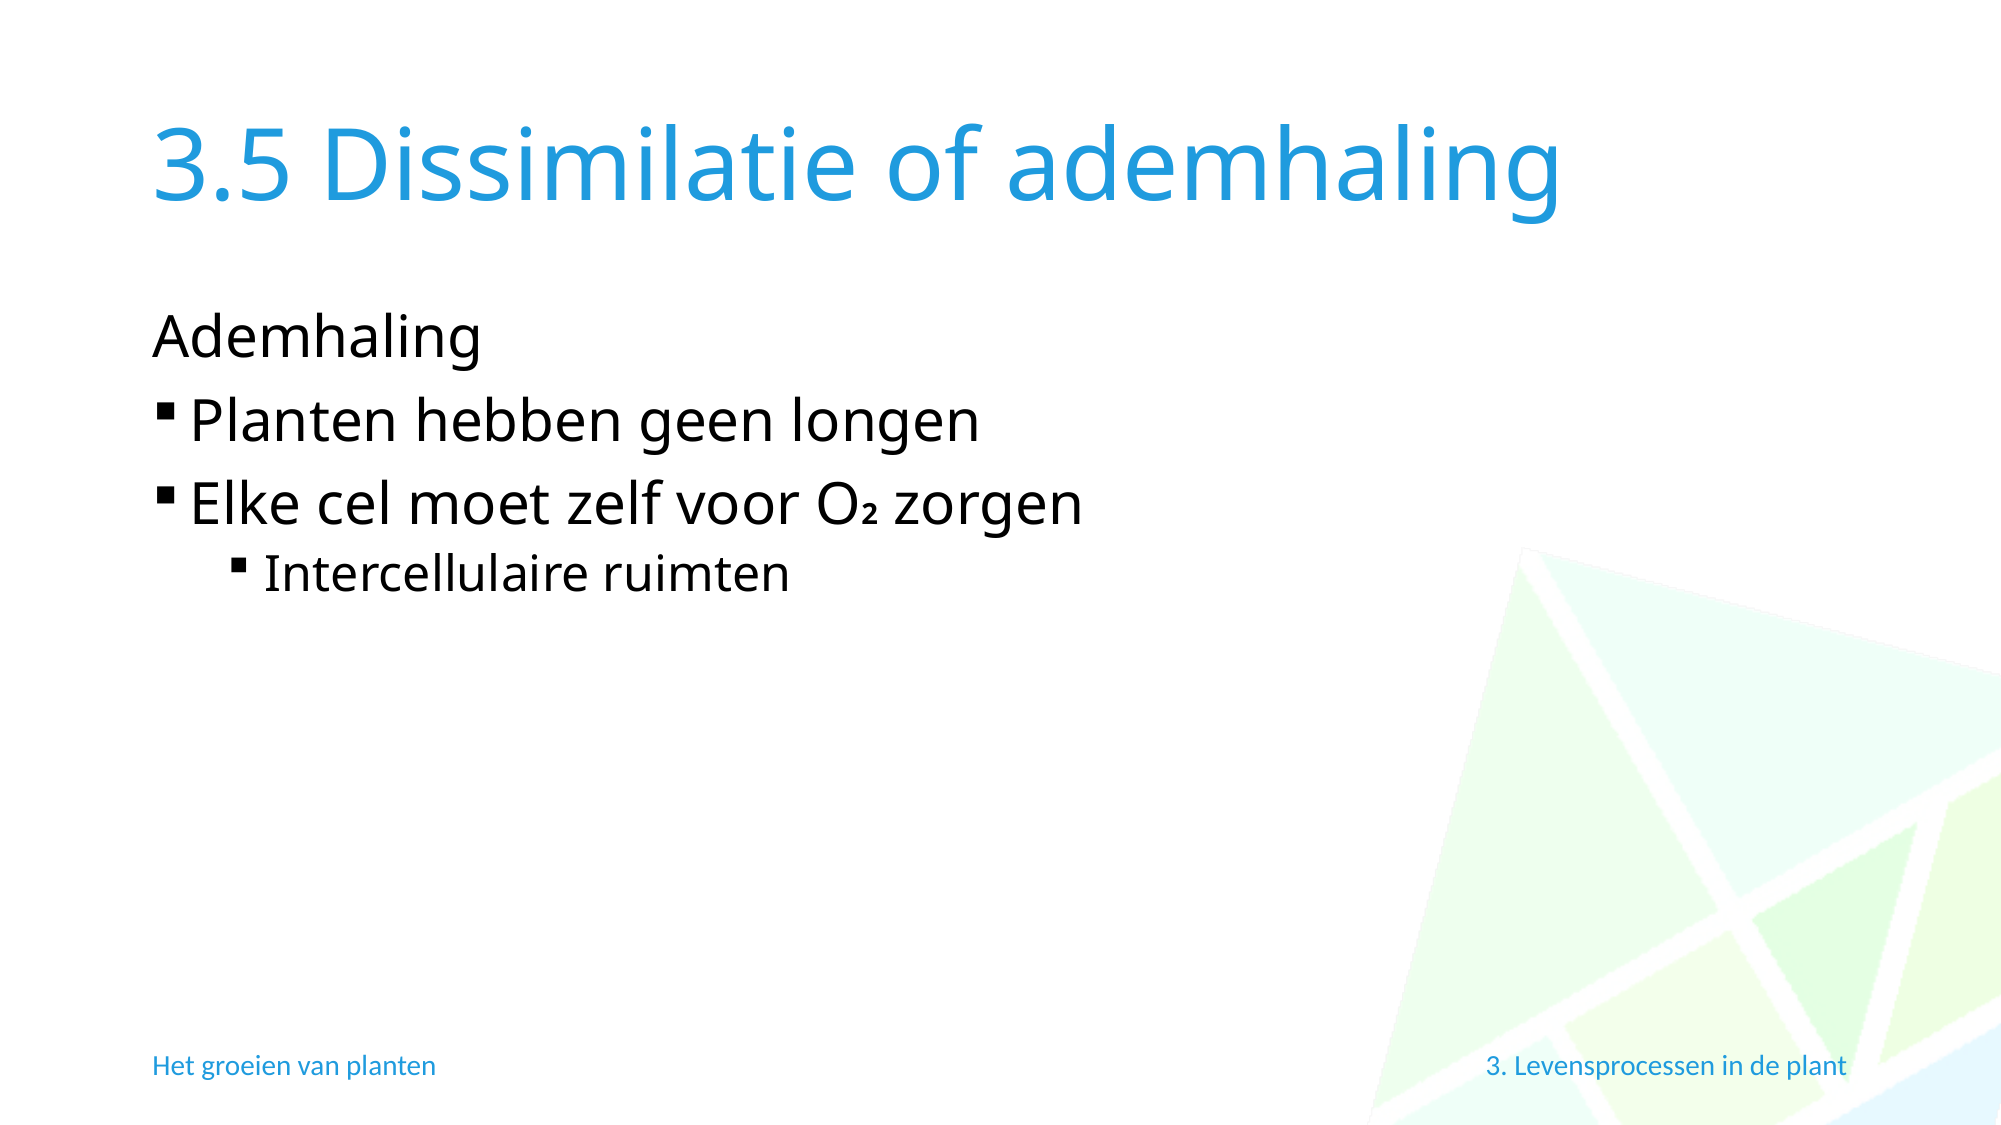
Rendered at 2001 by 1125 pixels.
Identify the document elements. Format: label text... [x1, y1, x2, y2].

list 3. Levensprocessen in de plant [1412, 1042, 1863, 1103]
list Ademhaling Planten hebben geen longen Elke cel moet zelf voor O2 zorgen Intercellulaire ruimten [137, 299, 1863, 1014]
title 3.5 Dissimilatie of ademhaling [137, 59, 1863, 278]
list Het groeien van planten [137, 1042, 588, 1103]
